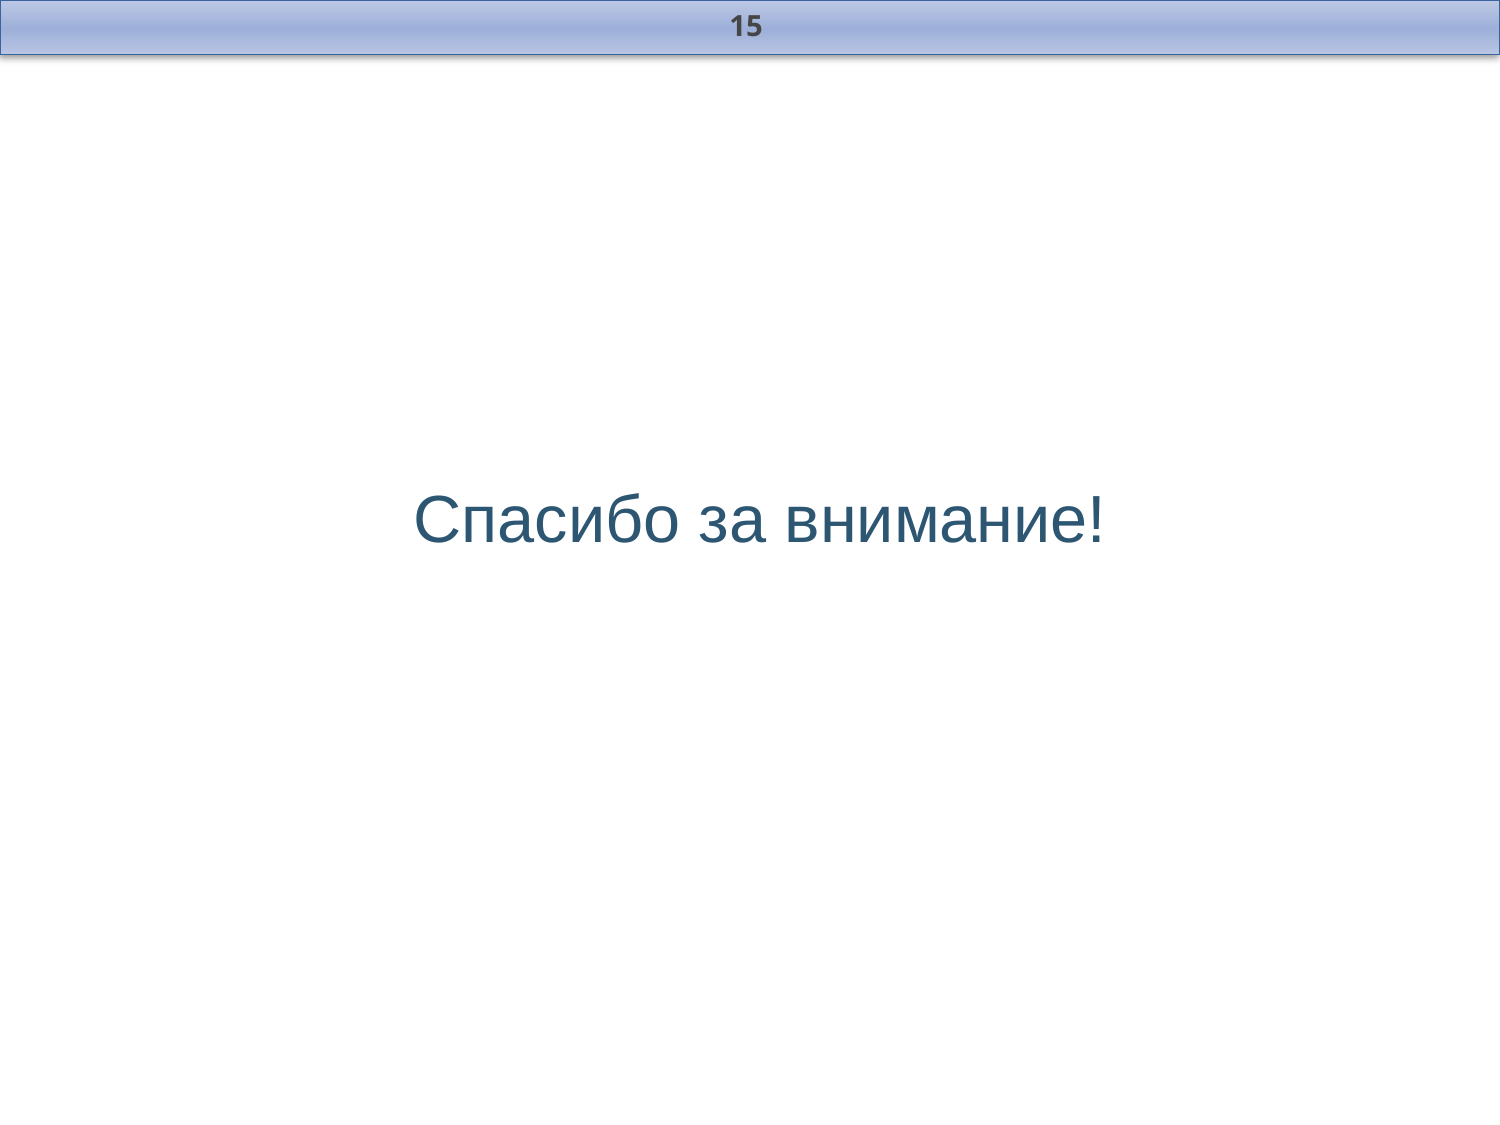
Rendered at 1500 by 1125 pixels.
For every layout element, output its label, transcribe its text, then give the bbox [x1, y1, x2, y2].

text_box 15 [714, 0, 798, 43]
list Спасибо за внимание! [85, 468, 1436, 559]
text_box [0, 0, 1500, 55]
